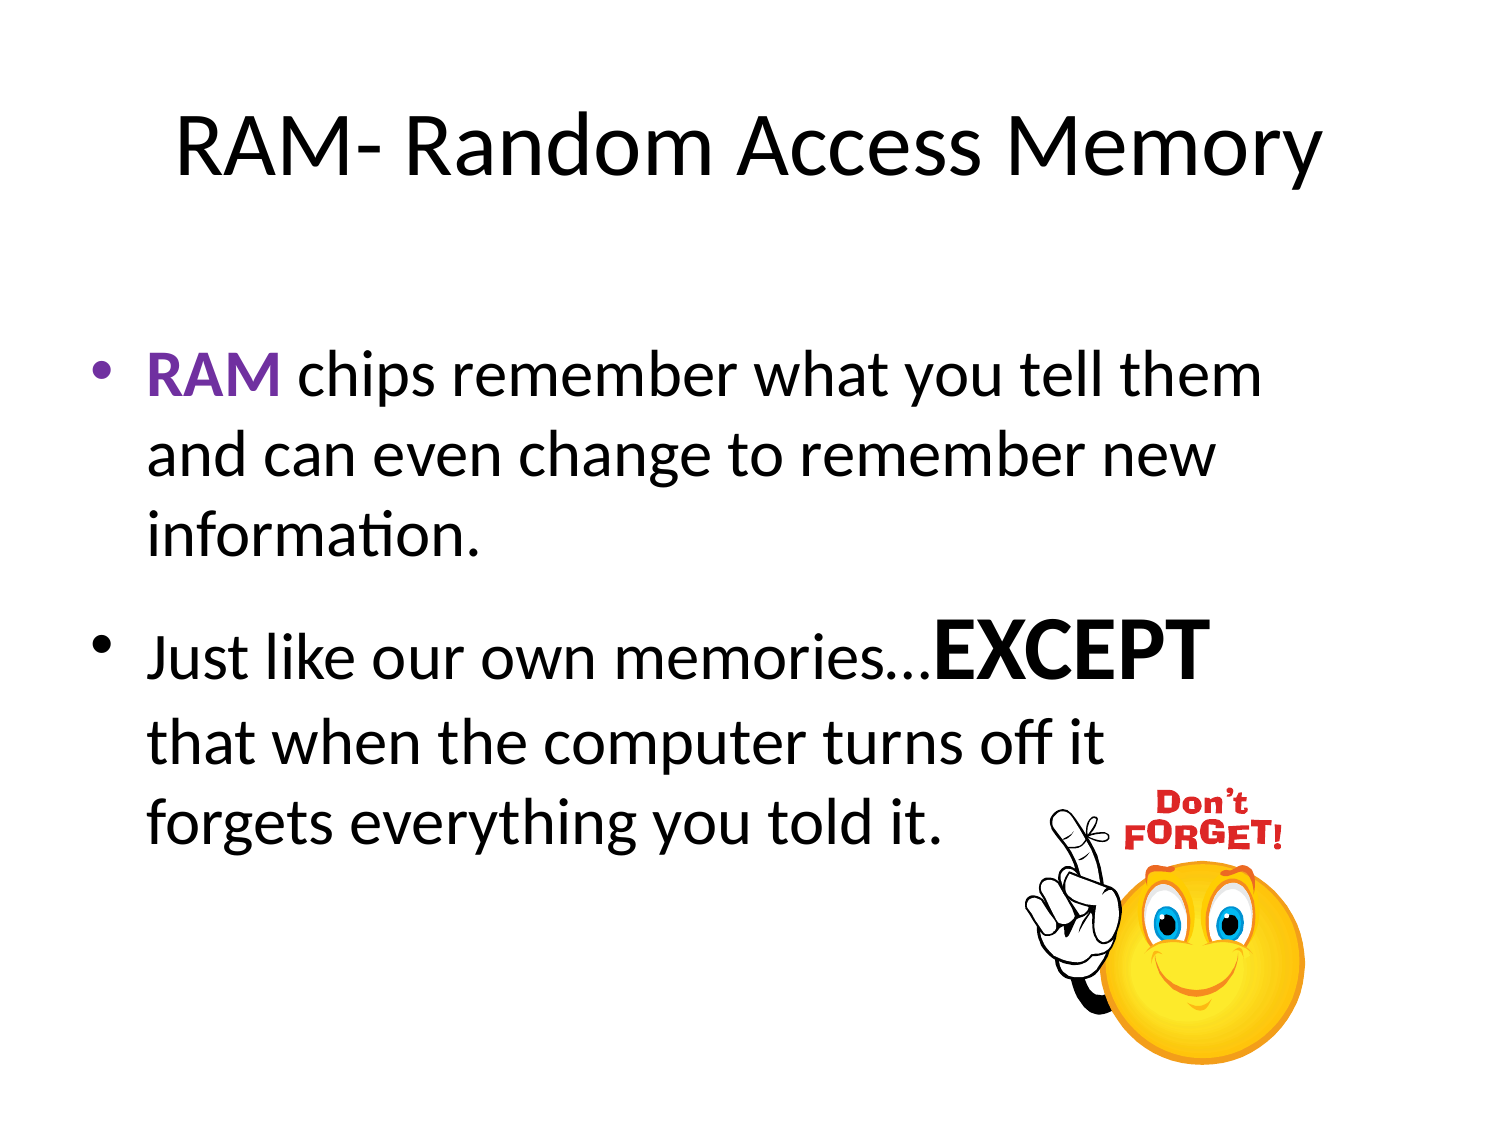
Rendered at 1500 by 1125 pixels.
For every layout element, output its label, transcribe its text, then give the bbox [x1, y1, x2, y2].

list RAM chips remember what you tell them and can even change to remember new information. Just like our own memories…EXCEPT that when the computer turns off it forgets everything you told it. [75, 322, 1312, 1005]
picture [1024, 787, 1306, 1065]
title RAM- Random Access Memory [75, 45, 1425, 233]
